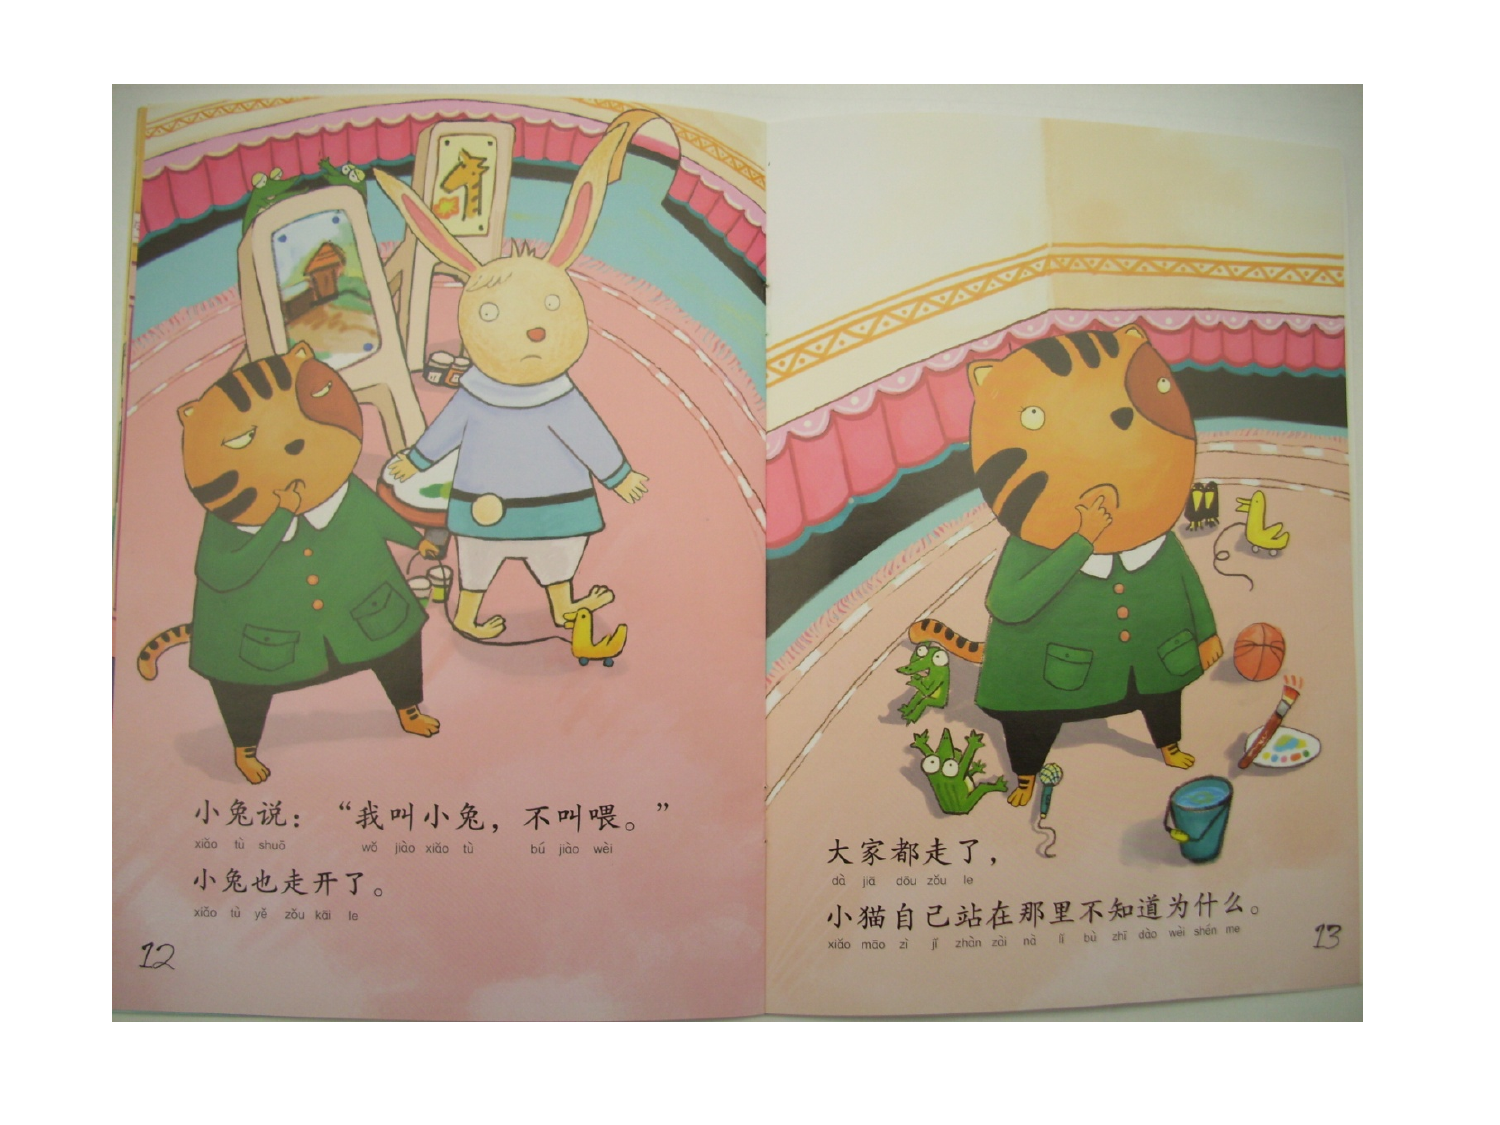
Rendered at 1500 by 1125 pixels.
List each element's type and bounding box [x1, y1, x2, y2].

picture [112, 84, 1363, 1023]
